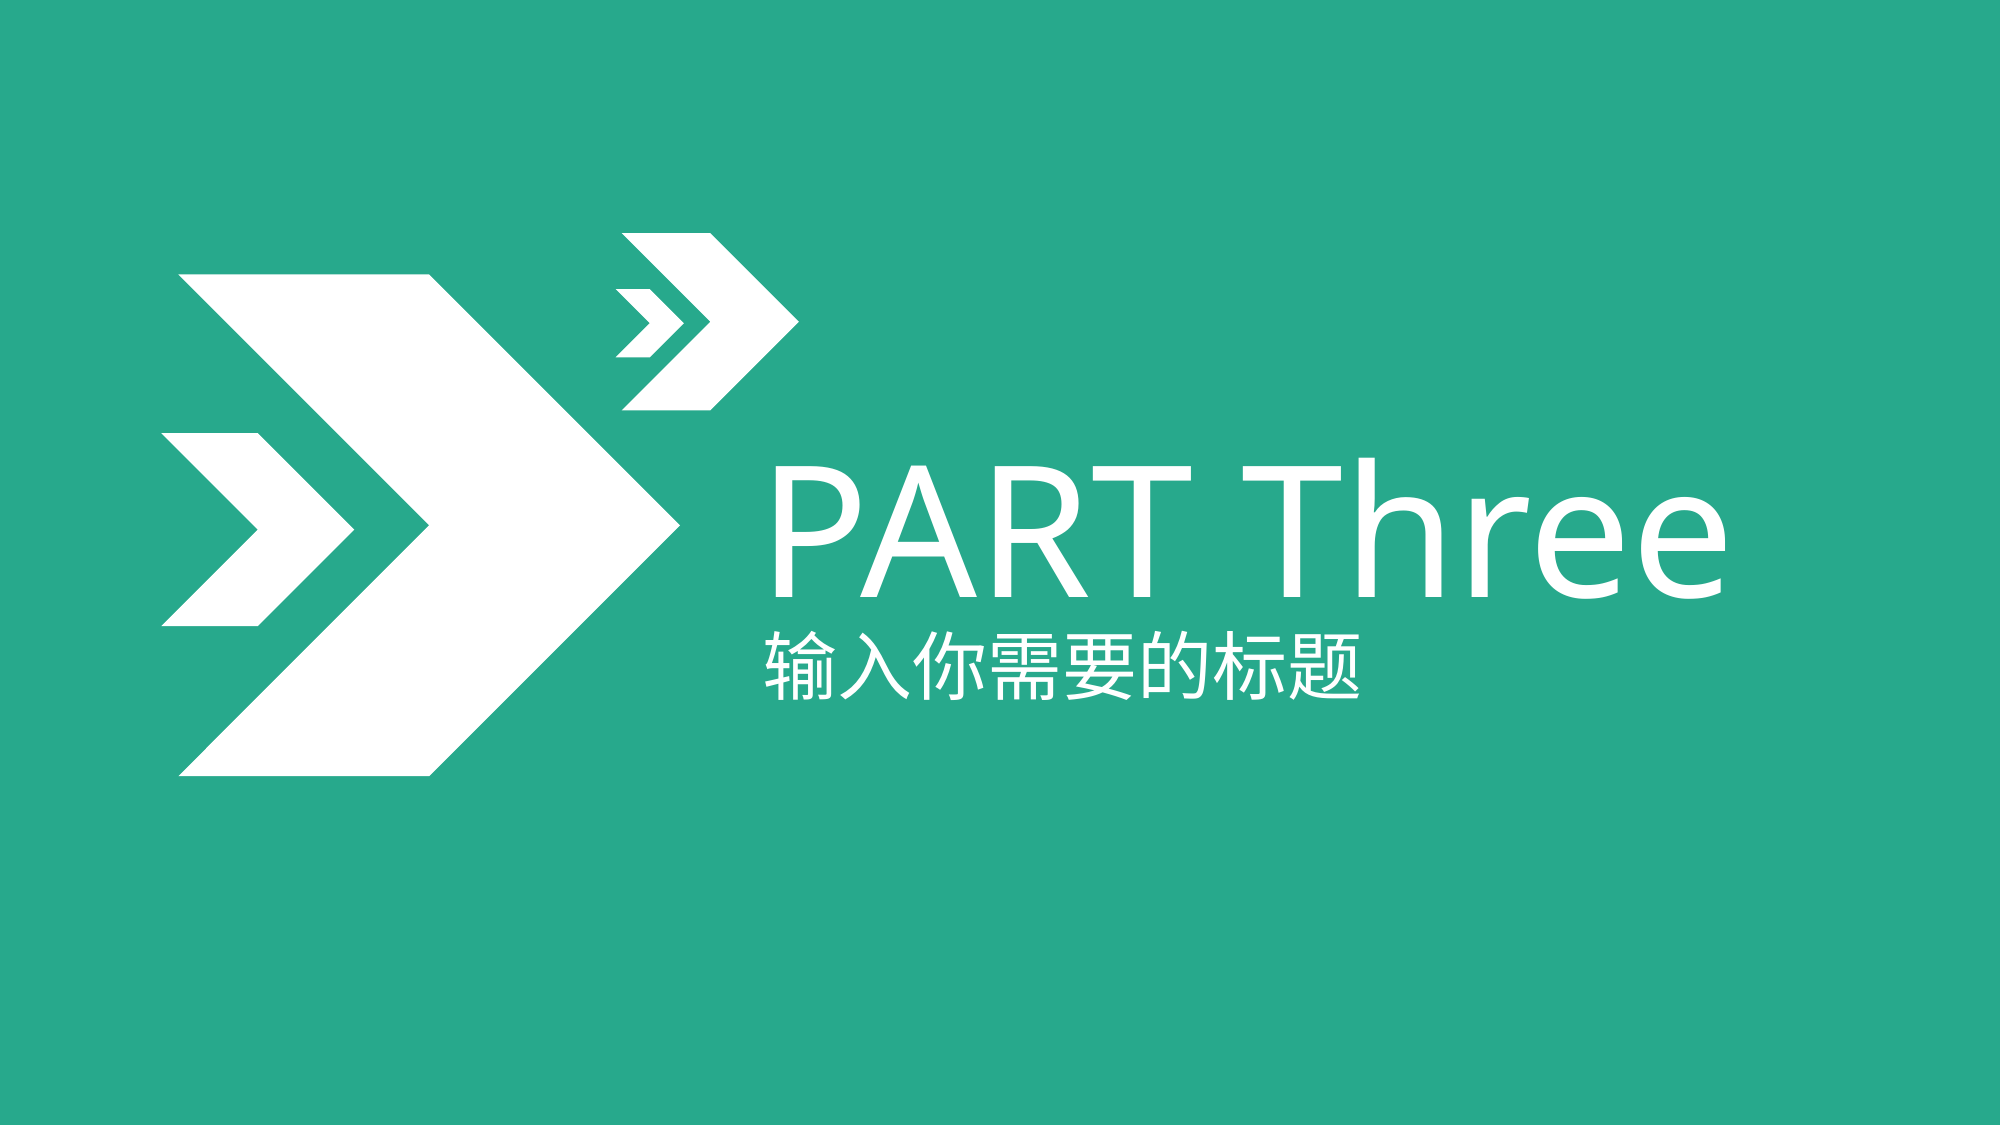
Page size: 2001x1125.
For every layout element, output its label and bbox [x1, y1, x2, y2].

text_box [615, 233, 799, 411]
text_box [161, 274, 1901, 777]
